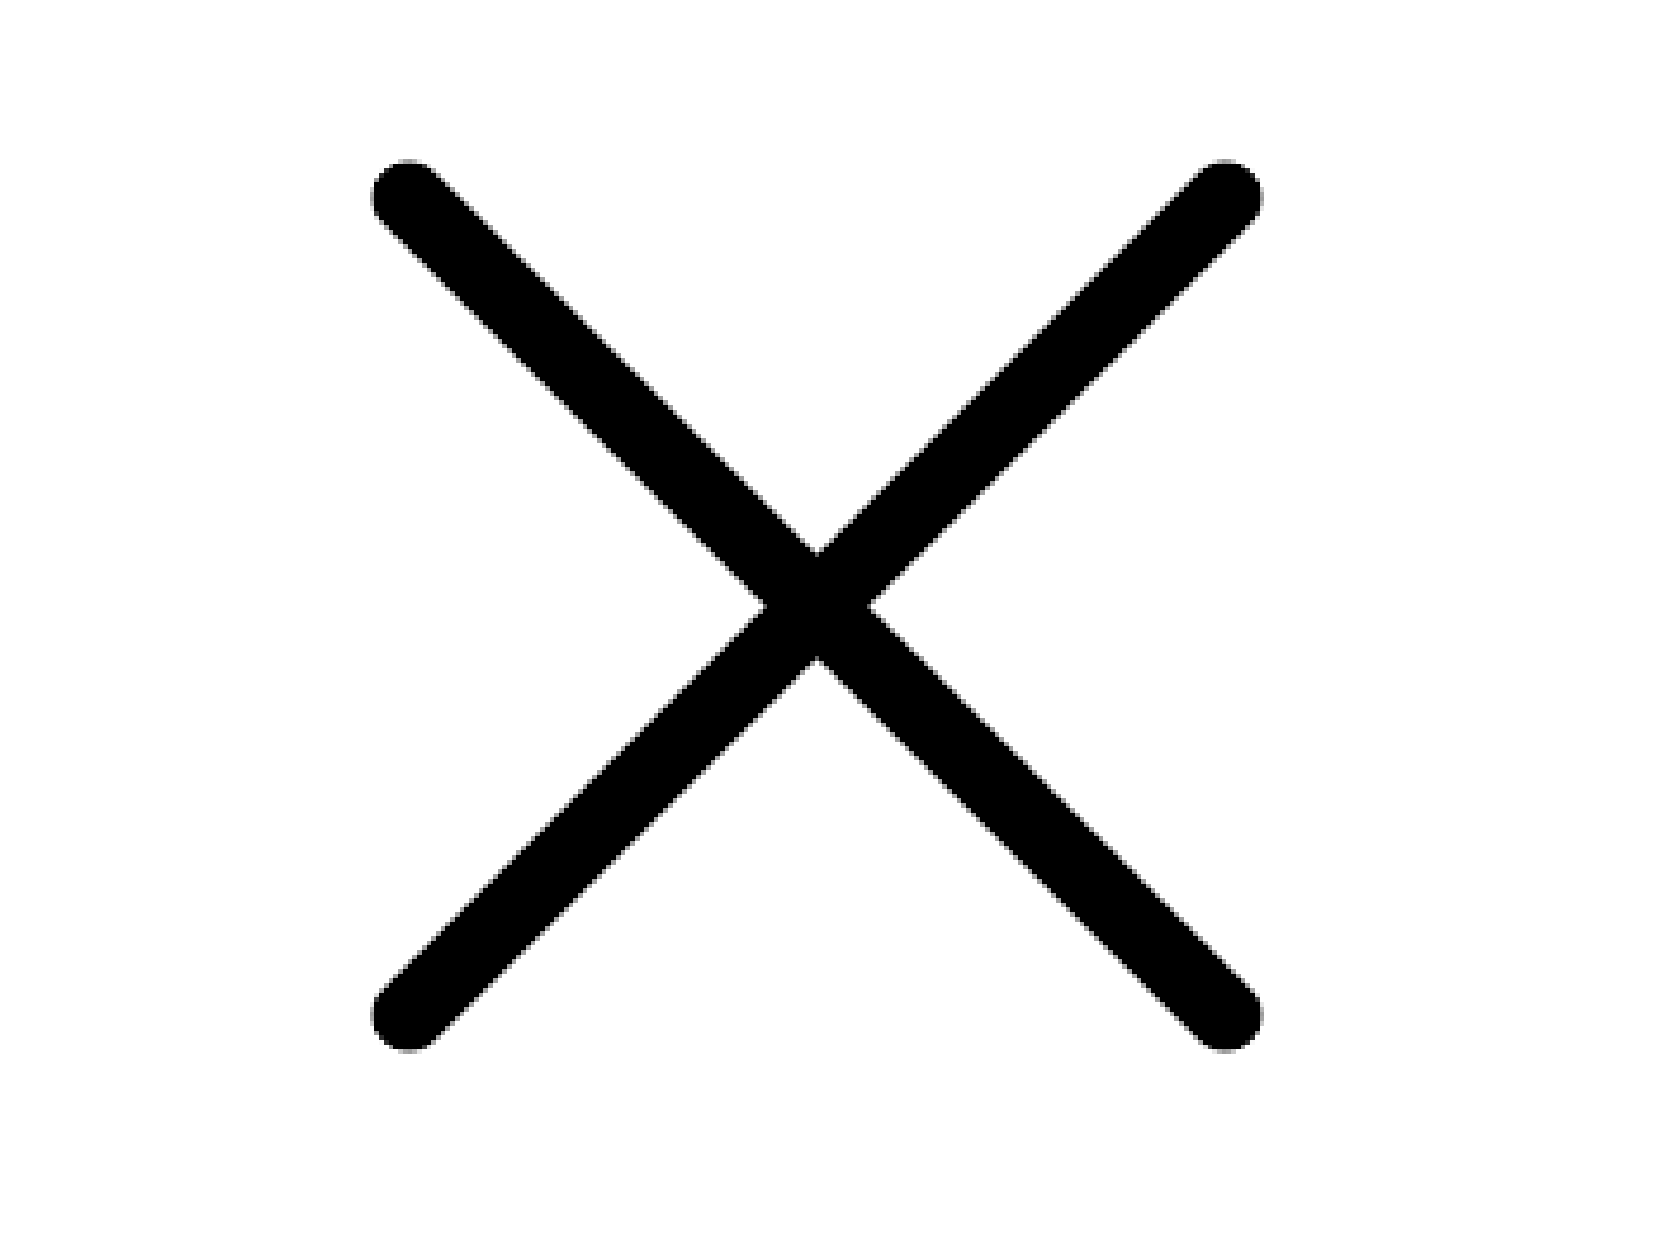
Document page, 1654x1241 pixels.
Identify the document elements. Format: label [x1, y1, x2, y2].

picture [284, 74, 1351, 1141]
